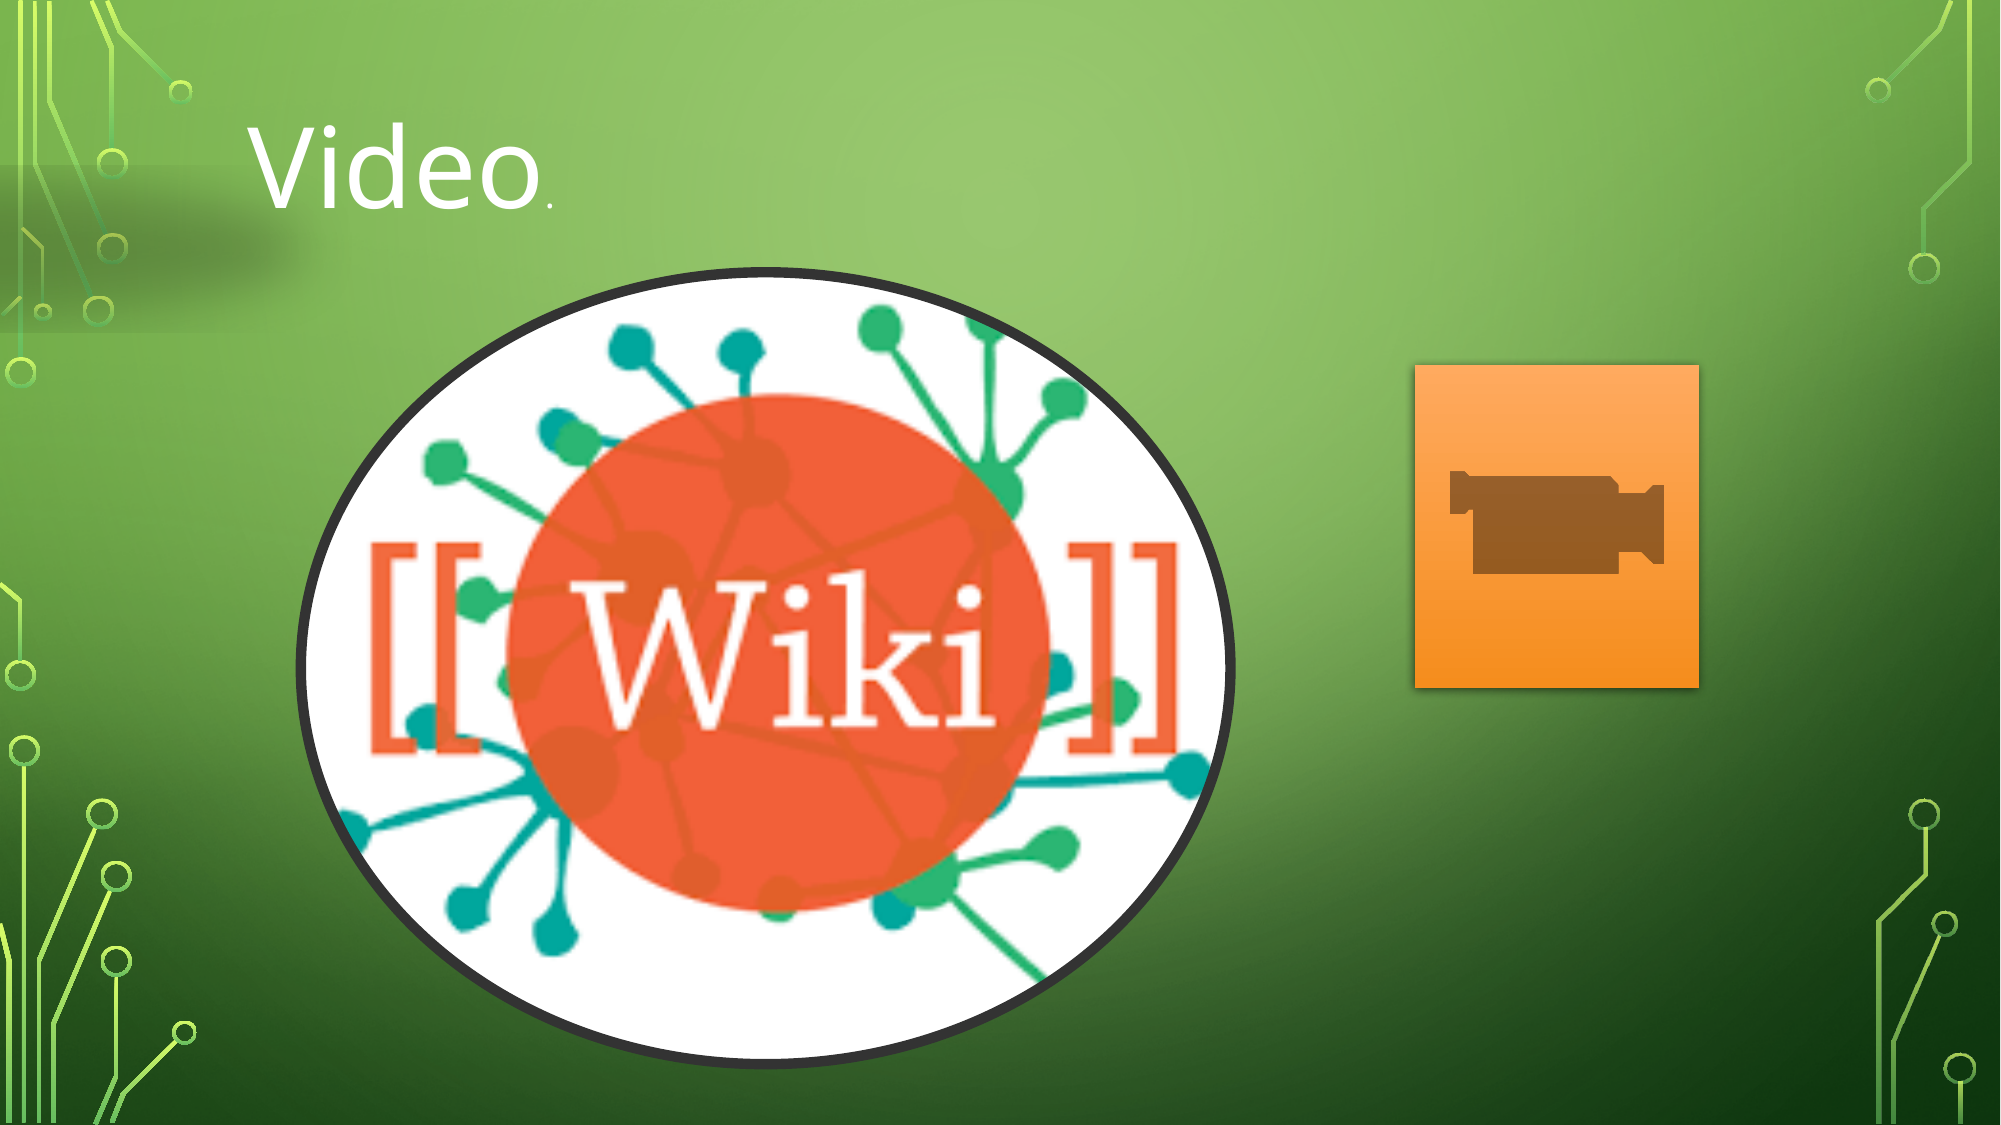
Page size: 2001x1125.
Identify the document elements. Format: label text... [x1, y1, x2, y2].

text_box Video. [232, 88, 895, 239]
picture [300, 271, 1231, 1065]
text_box [1414, 364, 1700, 688]
